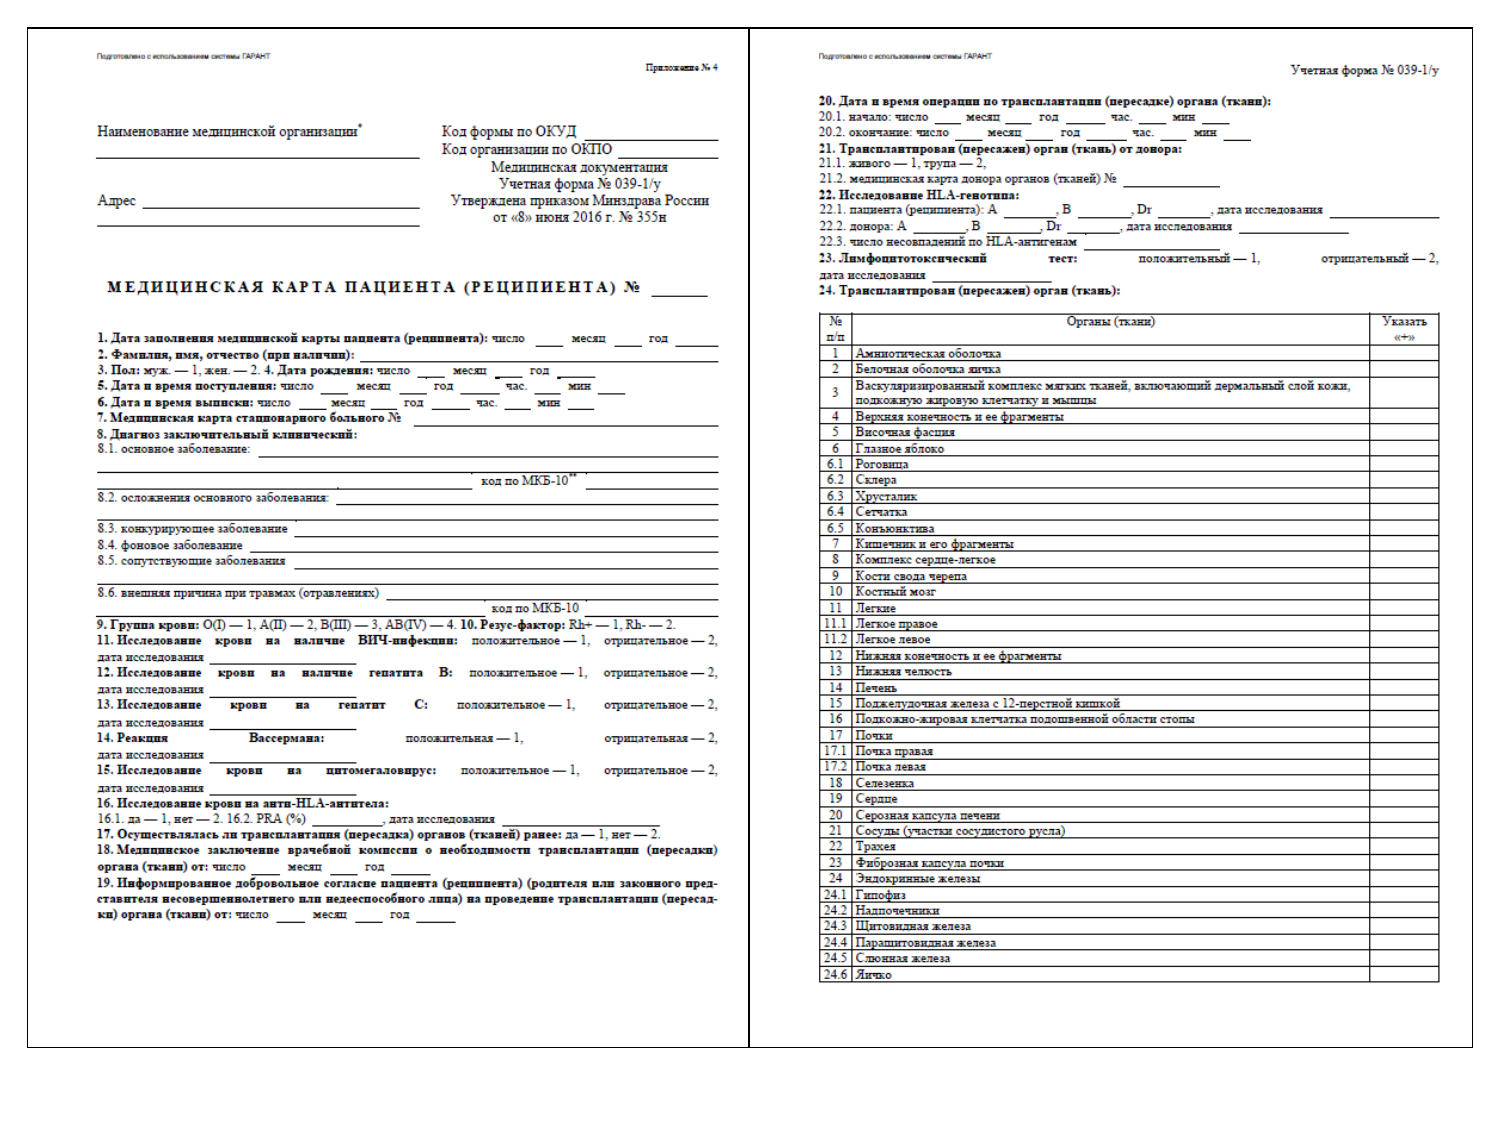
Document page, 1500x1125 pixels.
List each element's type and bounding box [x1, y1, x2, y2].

picture [28, 28, 1472, 1048]
